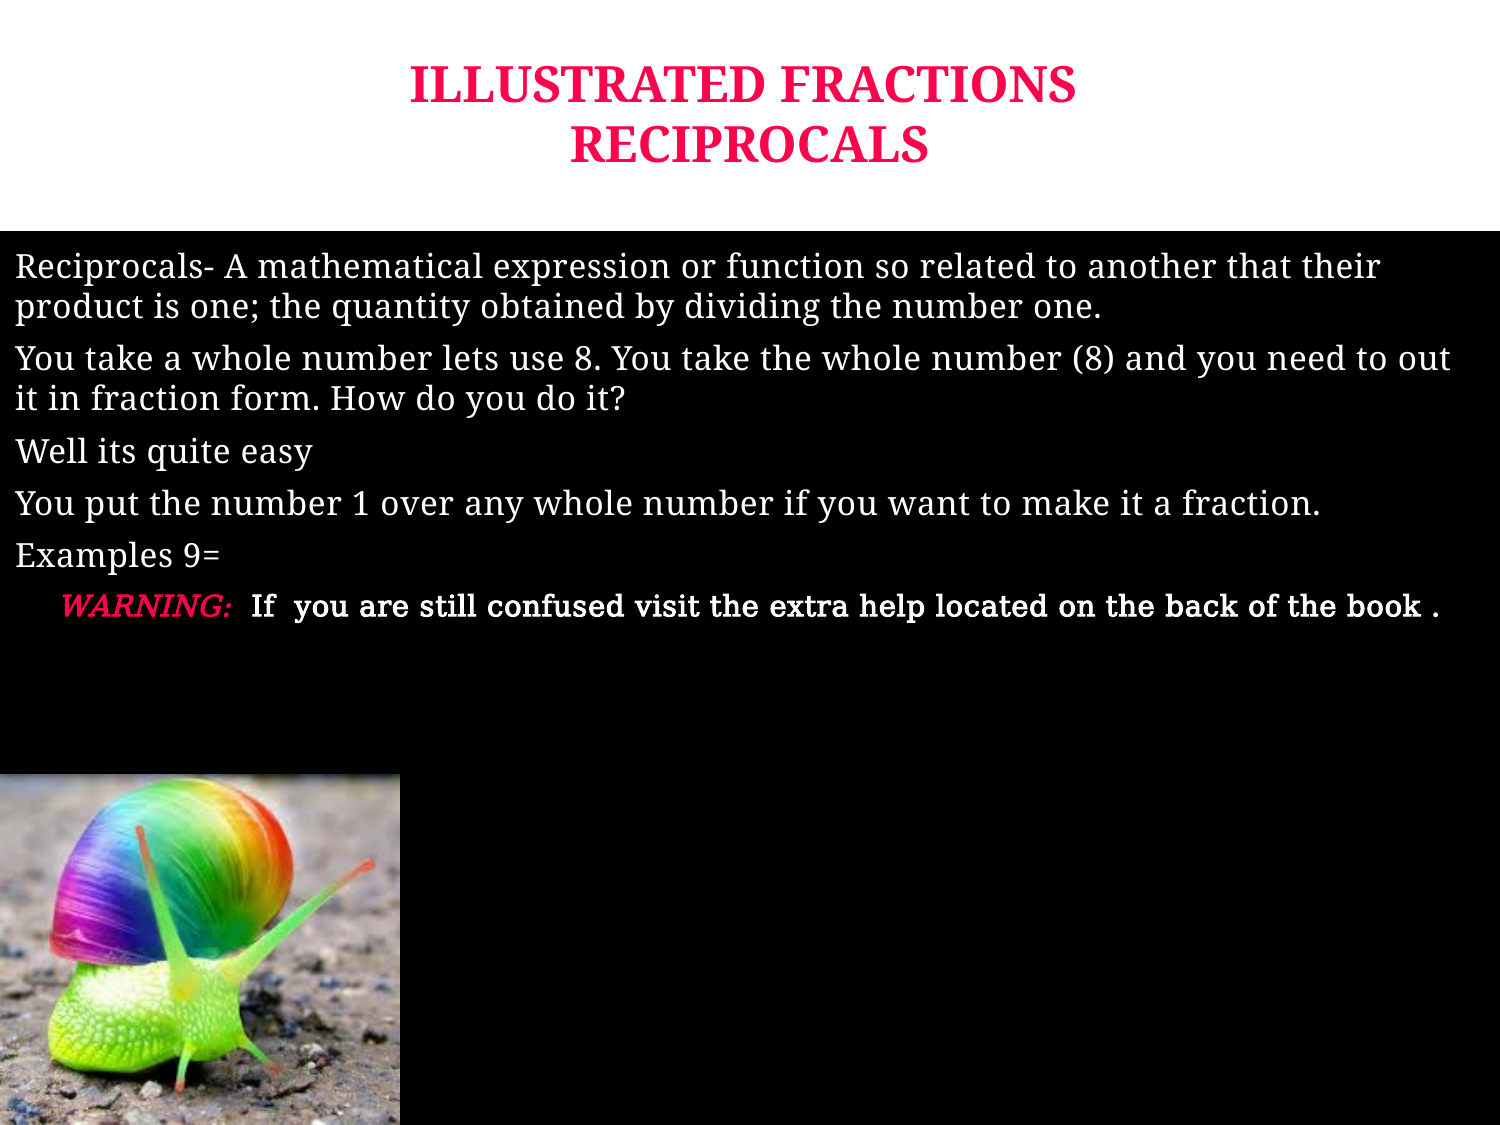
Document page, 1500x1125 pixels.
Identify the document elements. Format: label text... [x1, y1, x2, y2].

title Illustrated fractions reciprocals [0, 0, 1500, 231]
picture [0, 774, 401, 1125]
